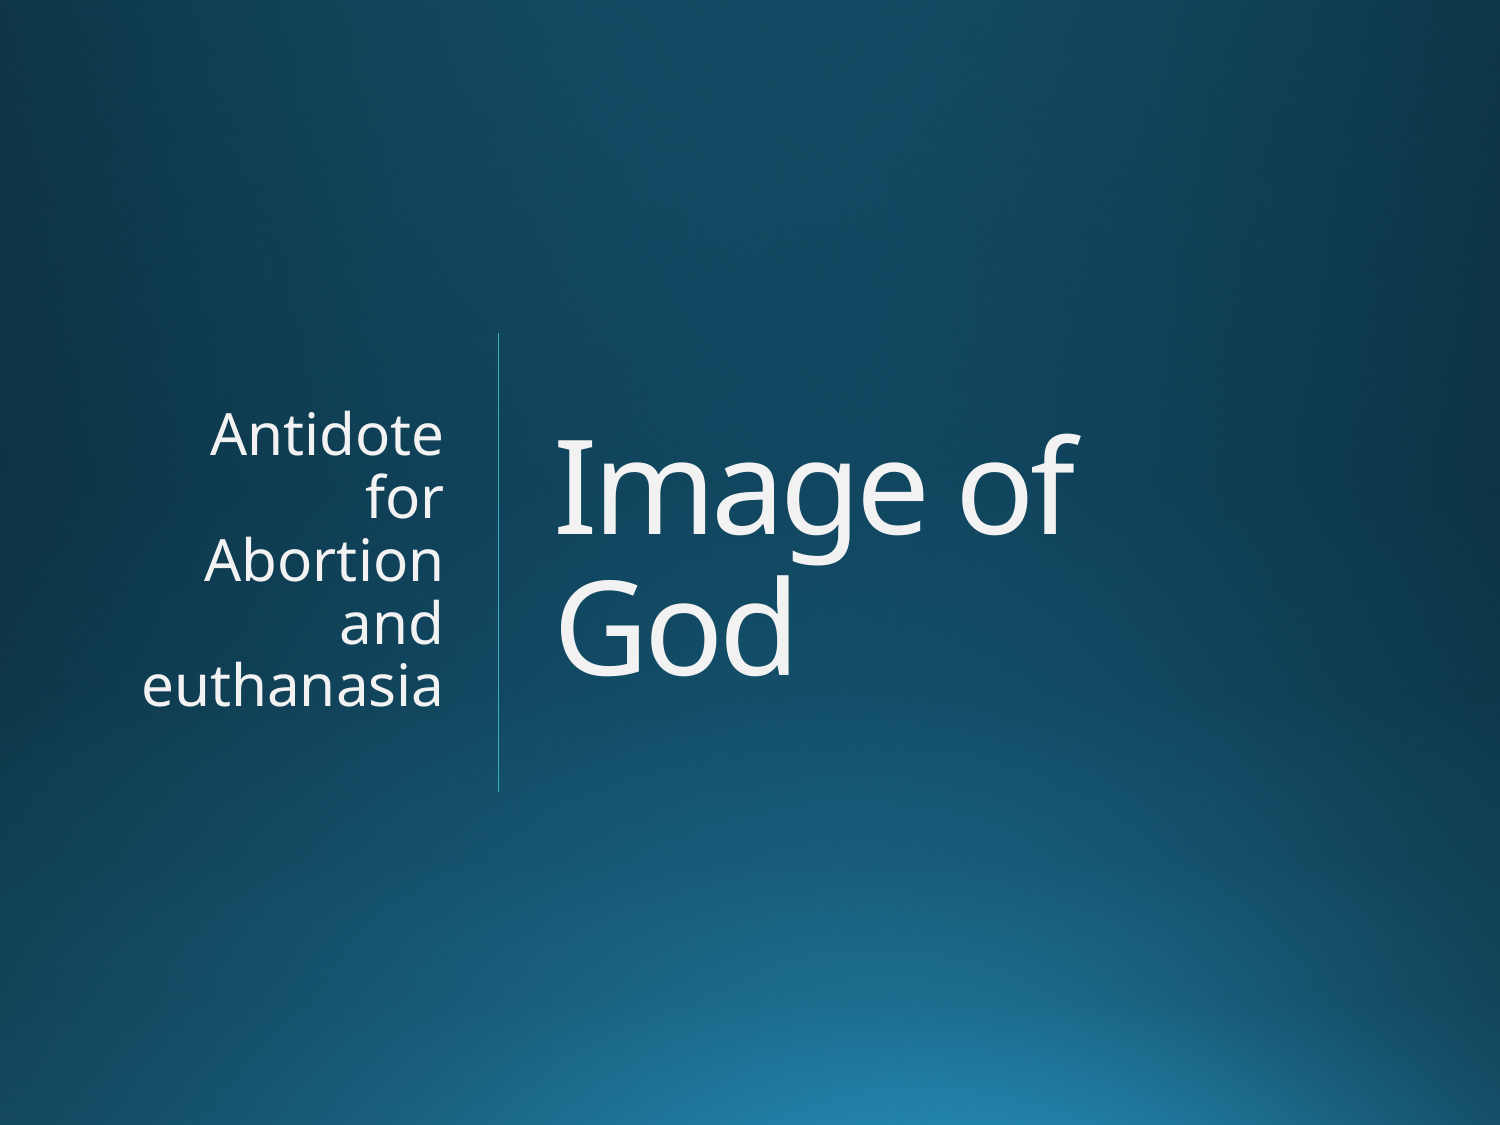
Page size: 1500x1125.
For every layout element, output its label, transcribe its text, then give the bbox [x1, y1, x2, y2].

title Image of God [538, 112, 1313, 1013]
subtitle Antidote for Abortion and euthanasia [103, 212, 460, 913]
text_box [0, 0, 1500, 1125]
